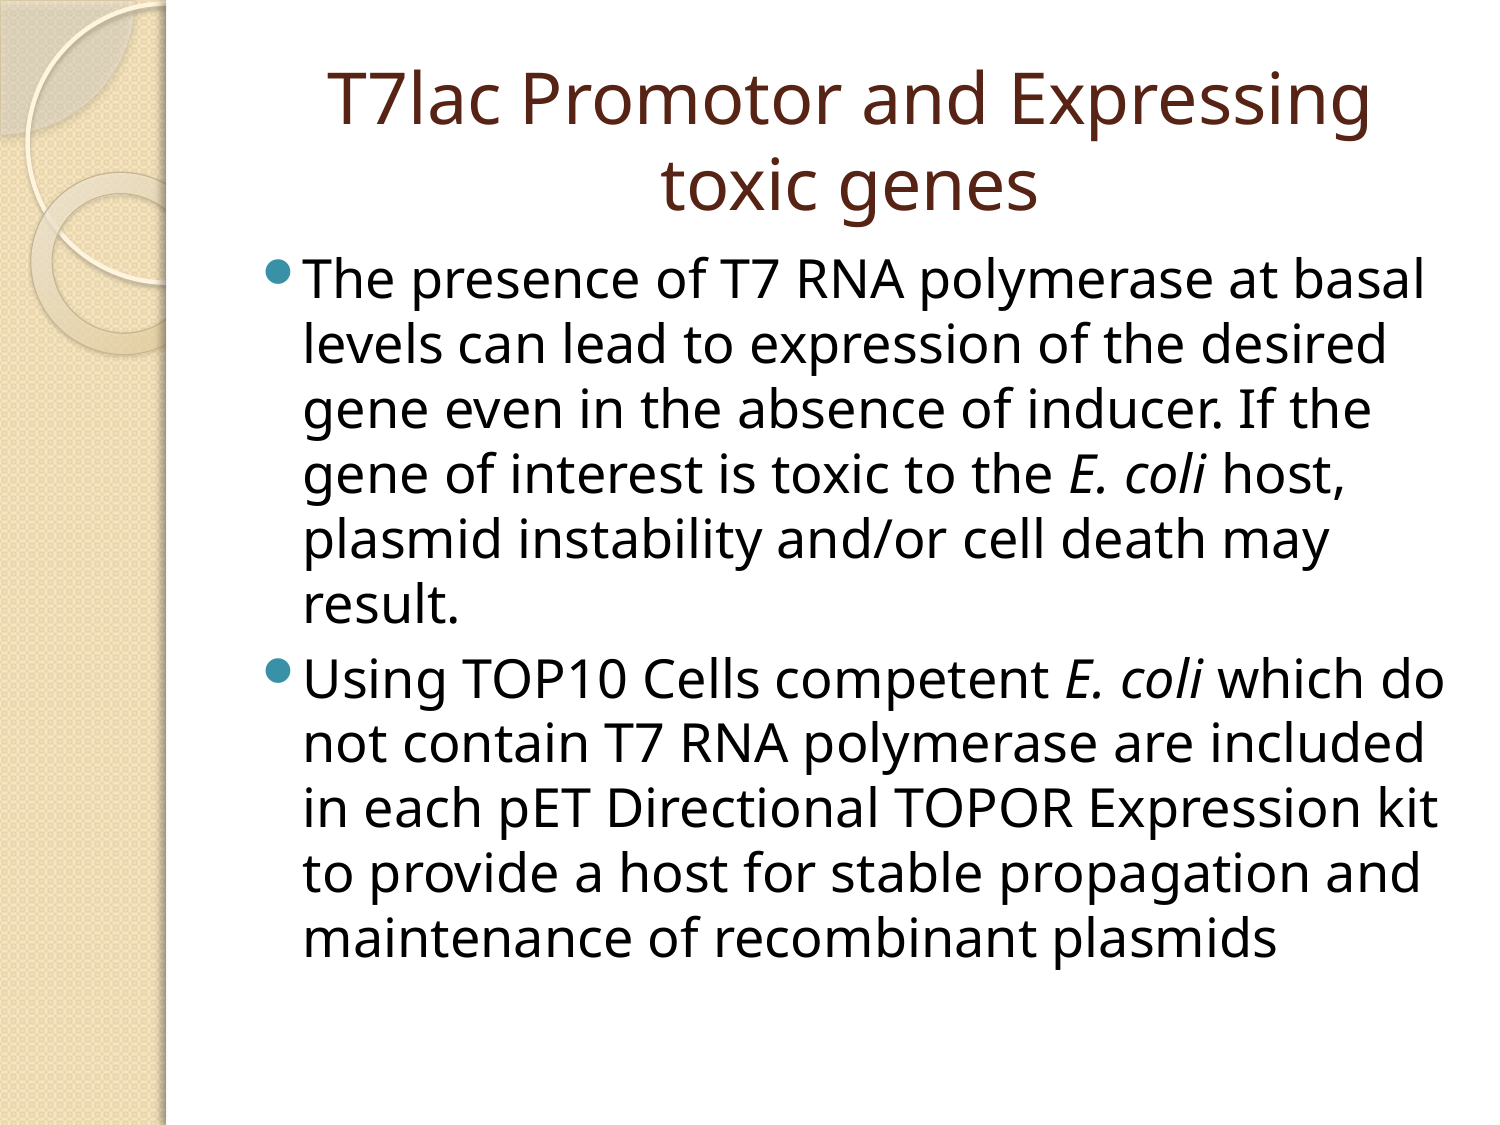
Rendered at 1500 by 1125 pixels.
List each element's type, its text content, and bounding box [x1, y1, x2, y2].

title T7lac Promotor and Expressing toxic genes [235, 45, 1466, 233]
list The presence of T7 RNA polymerase at basal levels can lead to expression of the desired gene even in the absence of inducer. If the gene of interest is toxic to the E. coli host, plasmid instability and/or cell death may result. Using TOP10 Cells competent E. coli which do not contain T7 RNA polymerase are included in each pET Directional TOPOR Expression kit to provide a host for stable propagation and maintenance of recombinant plasmids [235, 237, 1466, 1025]
